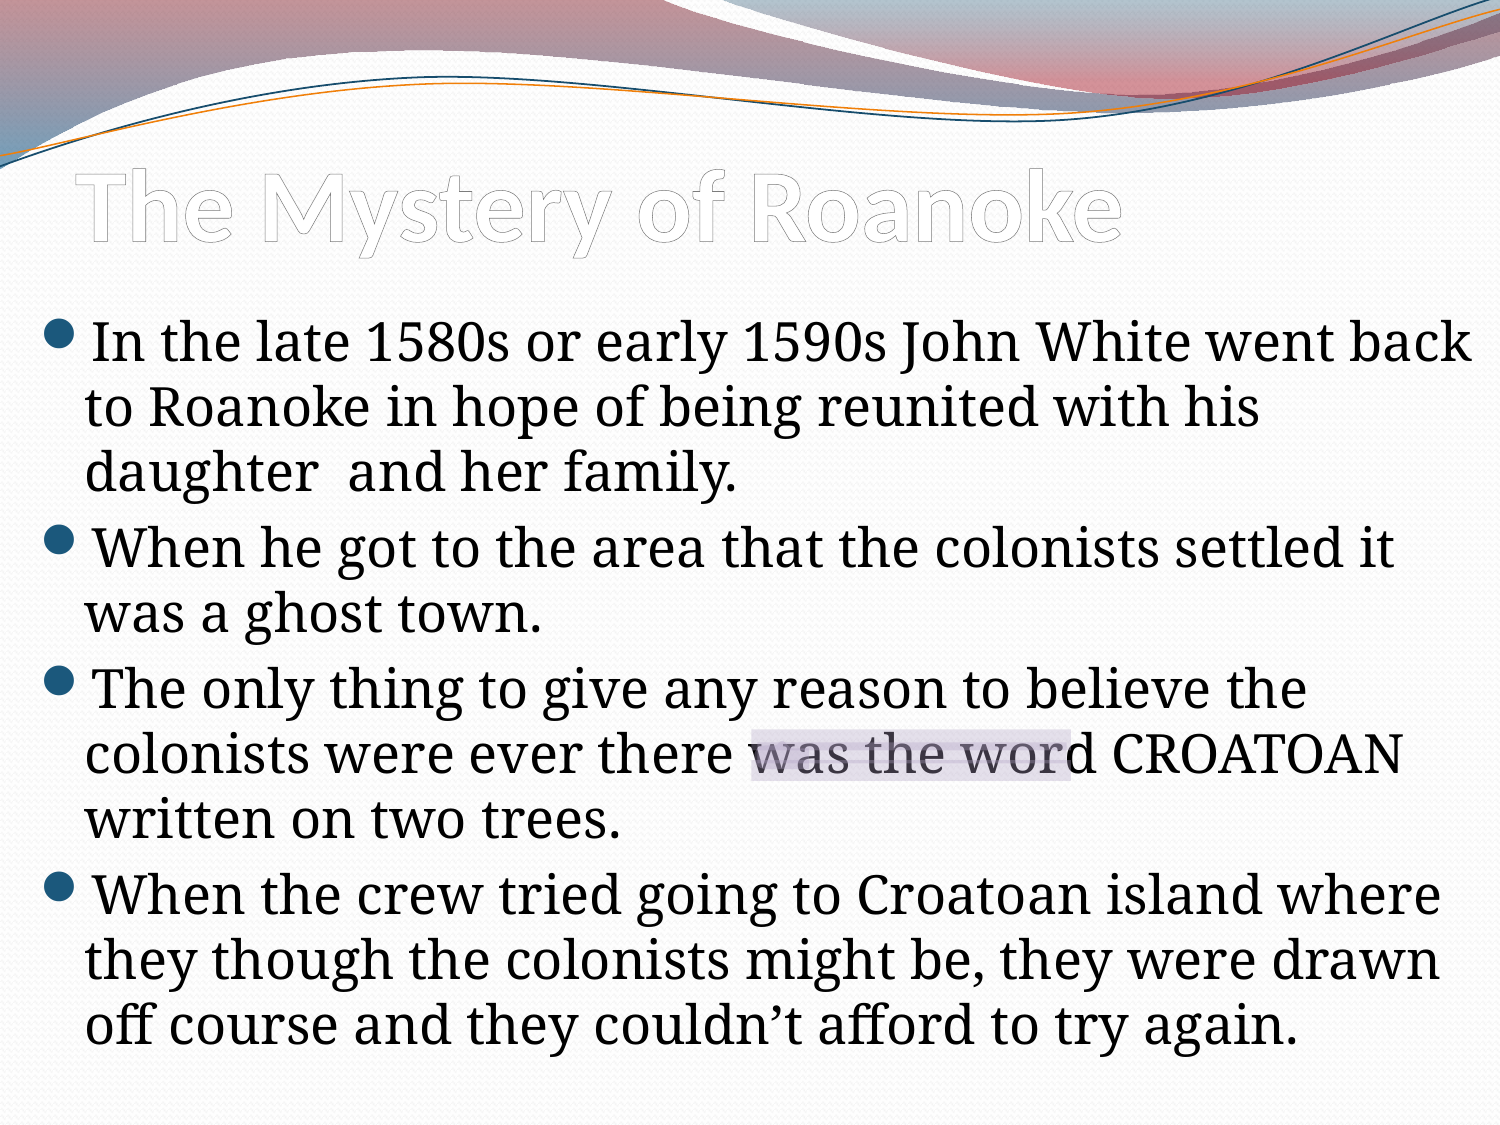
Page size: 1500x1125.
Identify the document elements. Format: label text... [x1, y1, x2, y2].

list In the late 1580s or early 1590s John White went back to Roanoke in hope of being reunited with his daughter and her family. When he got to the area that the colonists settled it was a ghost town. The only thing to give any reason to believe the colonists were ever there was the word CROATOAN written on two trees. When the crew tried going to Croatoan island where they though the colonists might be, they were drawn off course and they couldn’t afford to try again. [24, 299, 1500, 1070]
title The Mystery of Roanoke [75, 75, 1425, 263]
